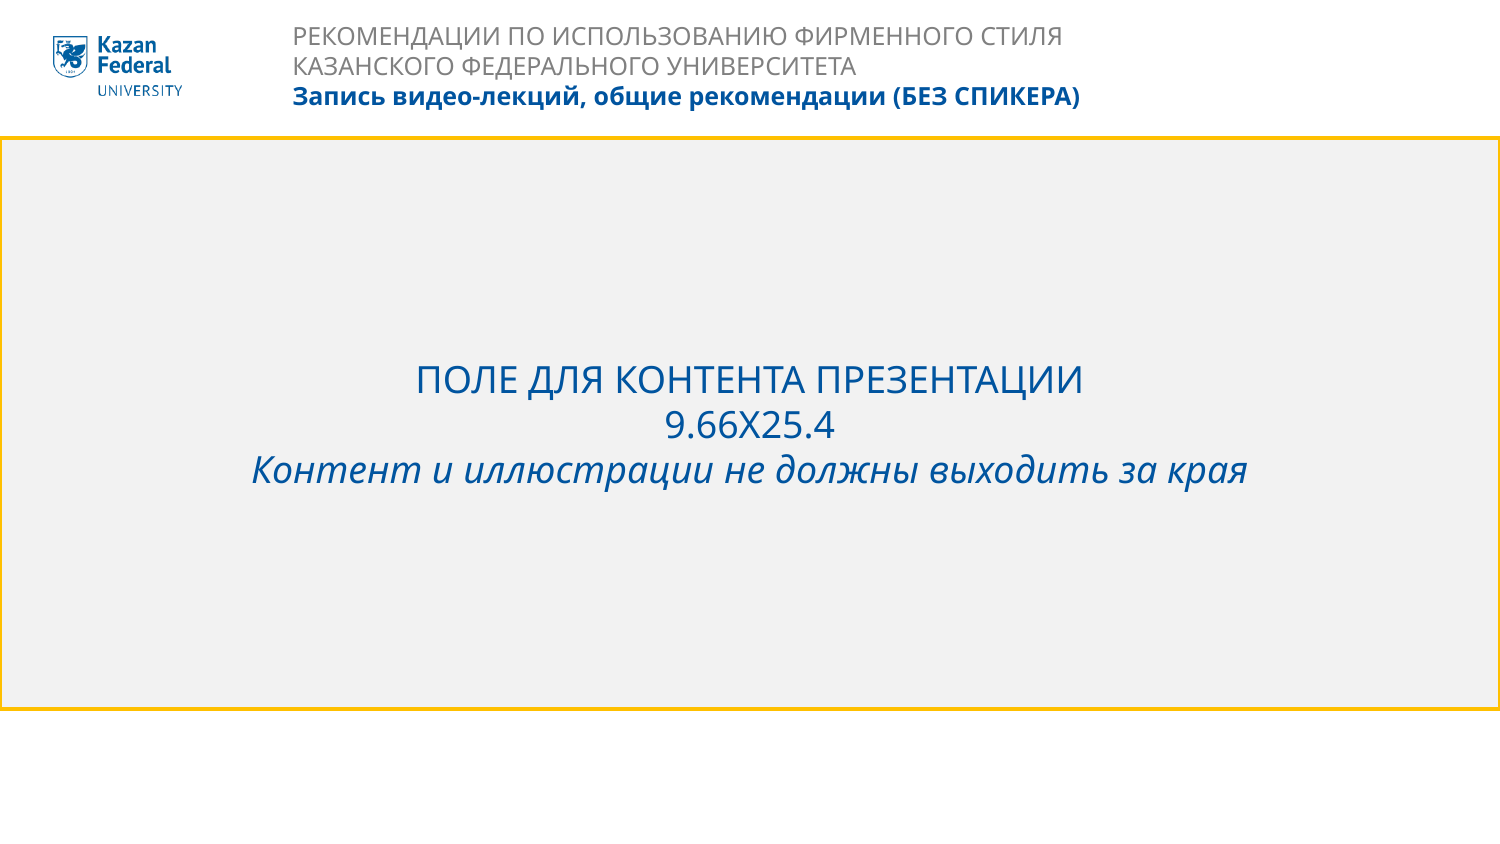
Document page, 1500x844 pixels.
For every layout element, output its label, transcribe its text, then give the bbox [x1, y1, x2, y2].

picture [52, 36, 182, 97]
text_box ПОЛЕ ДЛЯ КОНТЕНТА ПРЕЗЕНТАЦИИ 9.66Х25.4 Контент и иллюстрации не должны выходить за края [0, 136, 1500, 711]
text_box РЕКОМЕНДАЦИИ ПО ИСПОЛЬЗОВАНИЮ ФИРМЕННОГО СТИЛЯ КАЗАНСКОГО ФЕДЕРАЛЬНОГО УНИВЕРСИТЕТА Запись видео-лекций, общие рекомендации (БЕЗ СПИКЕРА) [277, 13, 1500, 119]
